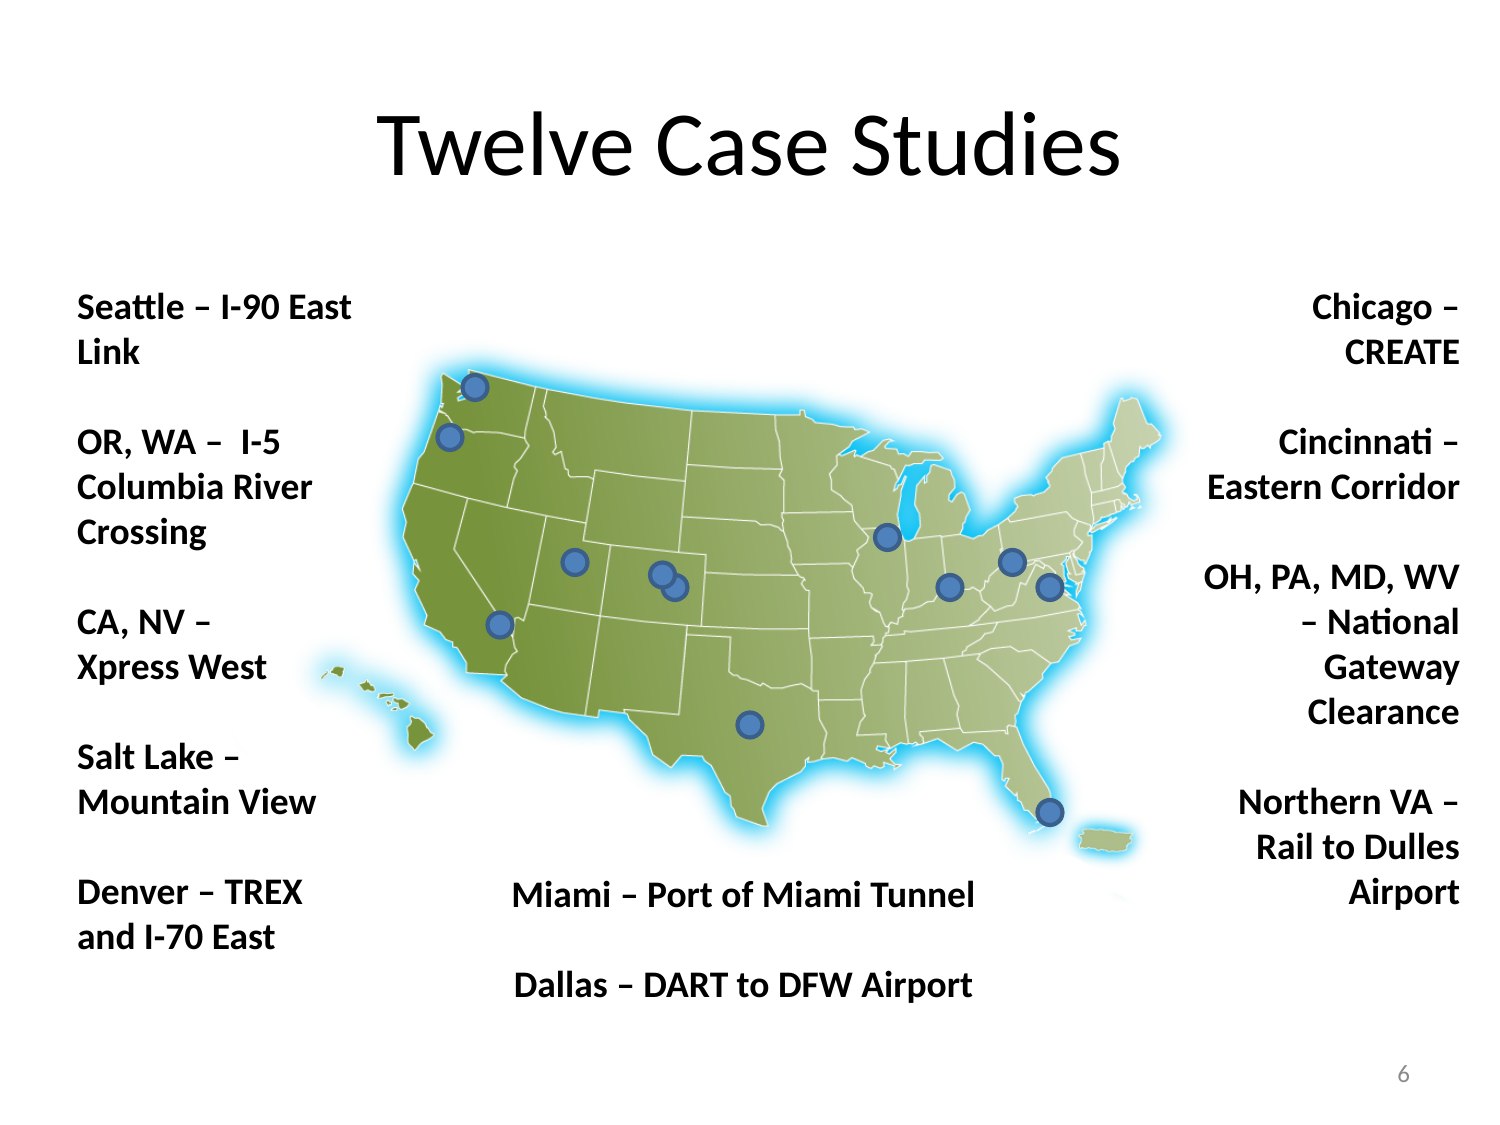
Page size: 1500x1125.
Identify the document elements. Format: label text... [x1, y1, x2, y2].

slide_number 6 [1074, 1042, 1425, 1103]
text_box Miami – Port of Miami Tunnel Dallas – DART to DFW Airport [487, 926, 1000, 1013]
text_box Chicago – CREATE Cincinnati – Eastern Corridor OH, PA, MD, WV – National Gateway Clearance Northern VA – Rail to Dulles Airport [1174, 274, 1475, 965]
picture [199, 287, 1223, 917]
title Twelve Case Studies [75, 45, 1425, 233]
text_box Seattle – I-90 East Link OR, WA – I-5 Columbia River Crossing CA, NV – Xpress West Salt Lake – Mountain View Denver – TREX and I-70 East [62, 274, 375, 965]
